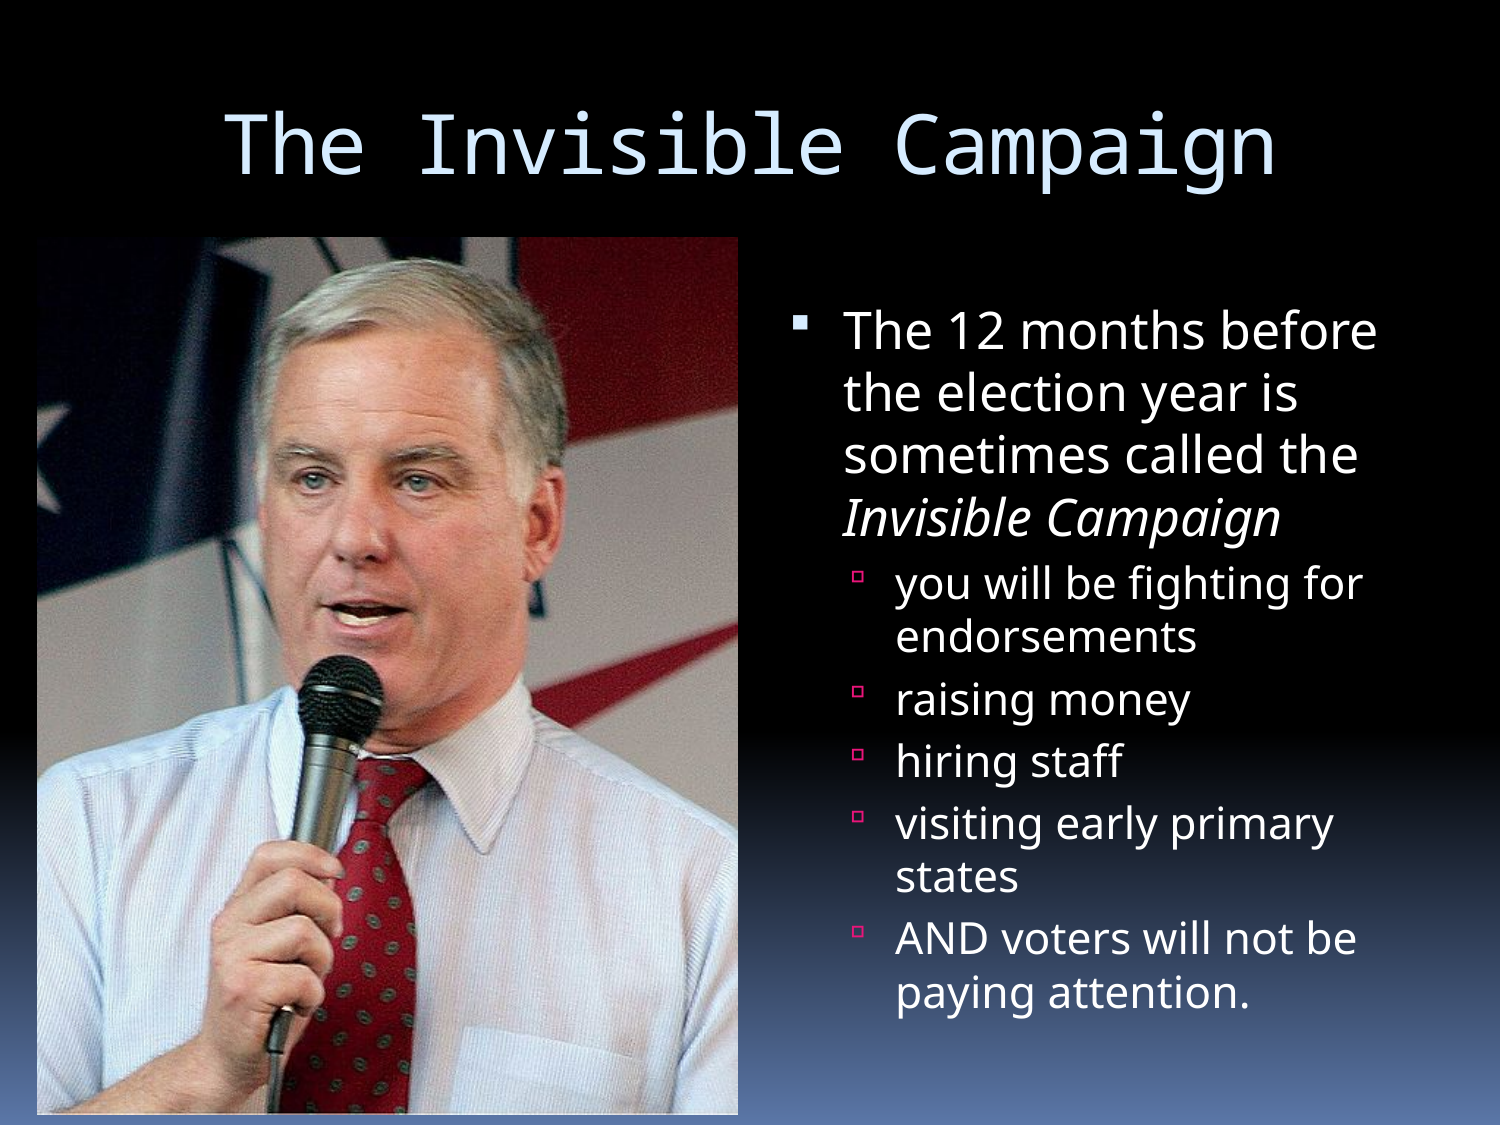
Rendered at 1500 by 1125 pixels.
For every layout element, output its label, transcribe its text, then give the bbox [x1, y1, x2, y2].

title The Invisible Campaign [75, 83, 1425, 234]
list The 12 months before the election year is sometimes called the Invisible Campaign you will be fighting for endorsements raising money hiring staff visiting early primary states AND voters will not be paying attention. [763, 290, 1427, 1033]
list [37, 236, 738, 1116]
